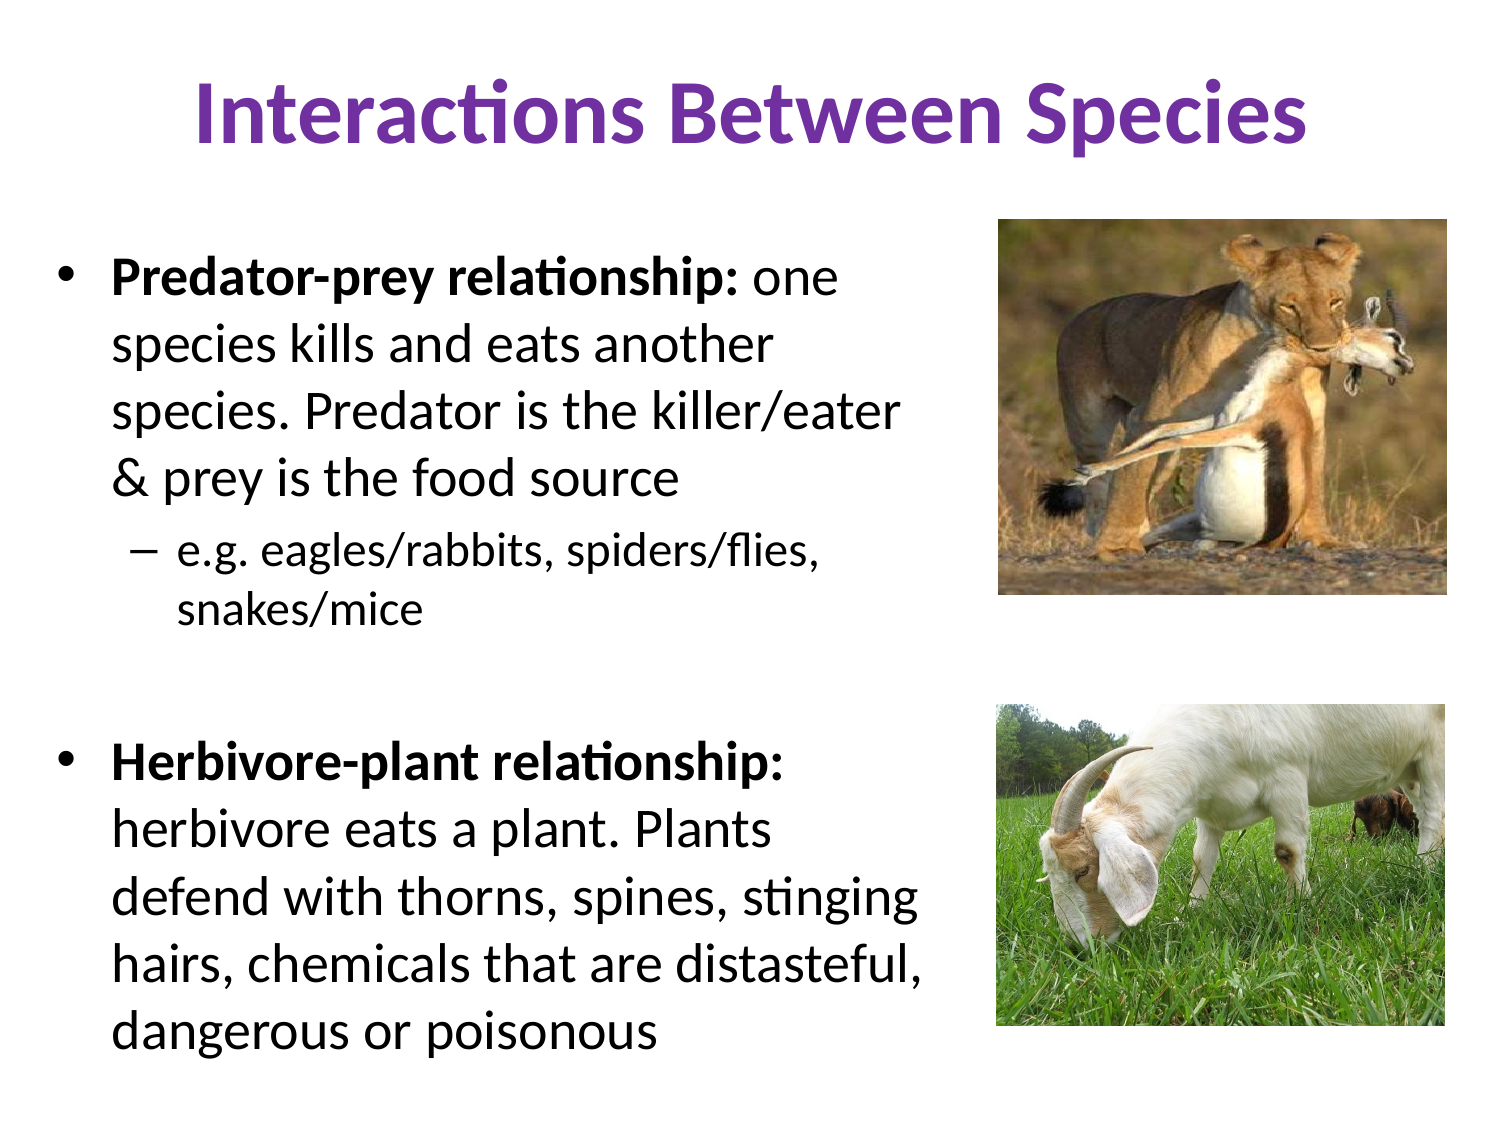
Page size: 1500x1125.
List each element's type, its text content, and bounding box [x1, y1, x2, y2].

list Predator-prey relationship: one species kills and eats another species. Predator is the killer/eater & prey is the food source e.g. eagles/rabbits, spiders/flies, snakes/mice Herbivore-plant relationship: herbivore eats a plant. Plants defend with thorns, spines, stinging hairs, chemicals that are distasteful, dangerous or poisonous [41, 231, 951, 1071]
picture [997, 219, 1448, 595]
picture [996, 703, 1445, 1026]
title Interactions Between Species [76, 30, 1427, 183]
